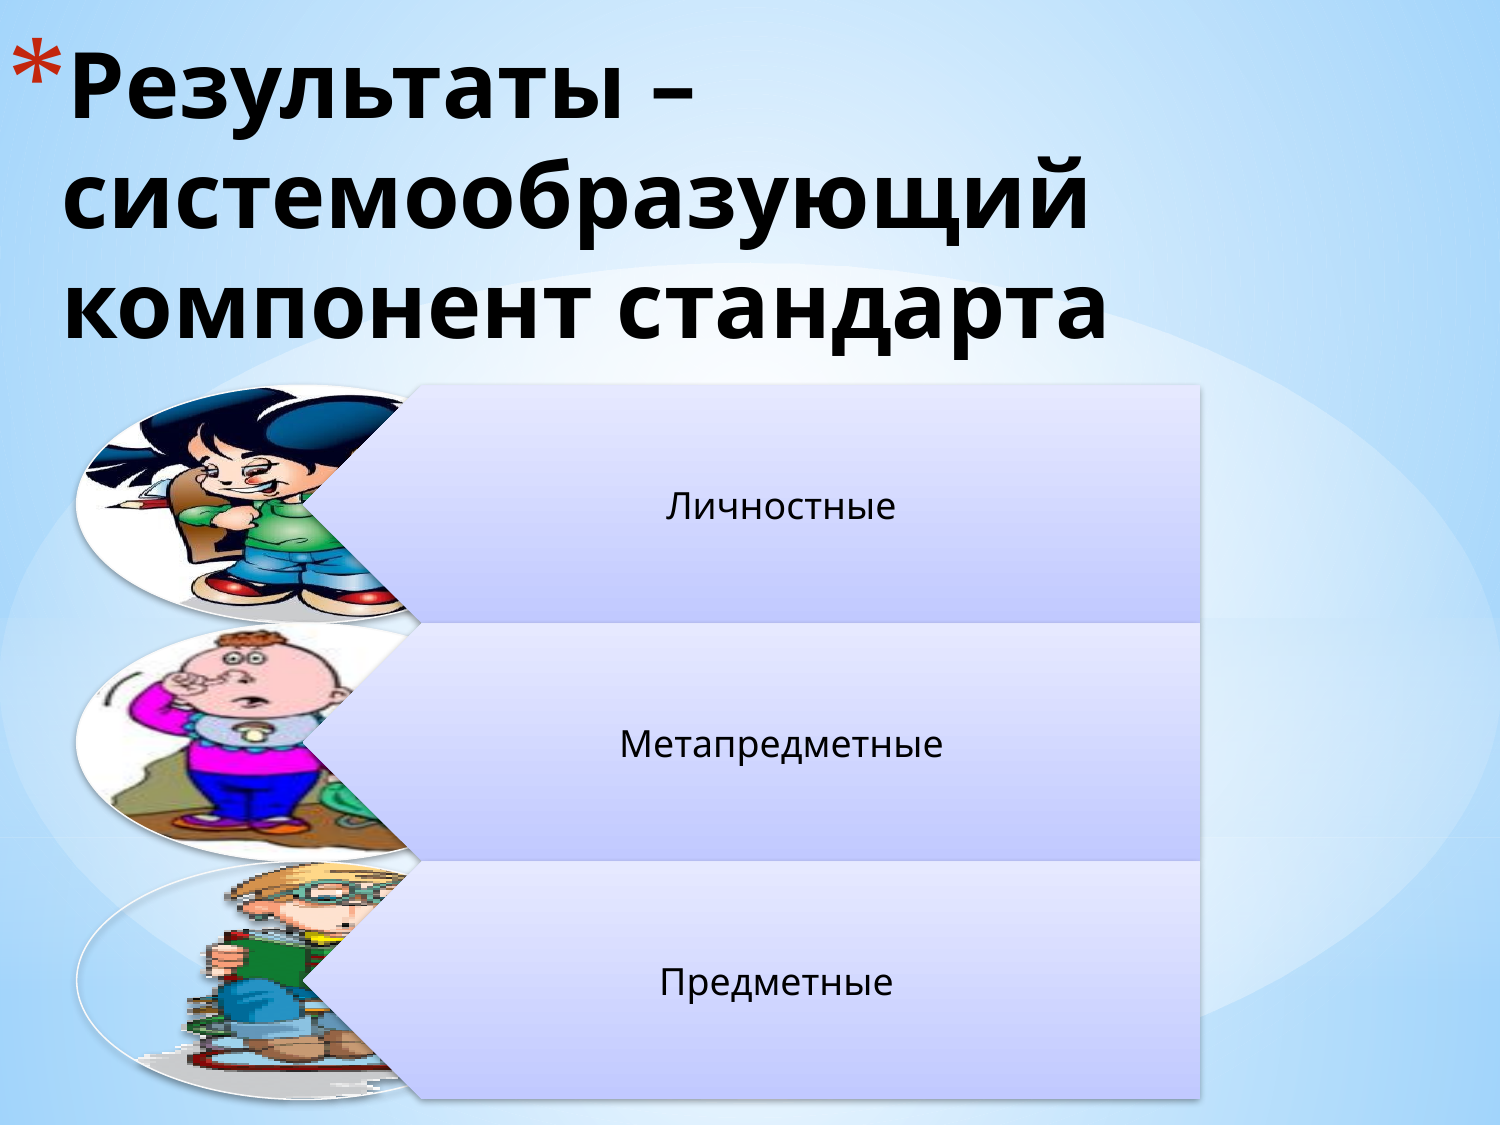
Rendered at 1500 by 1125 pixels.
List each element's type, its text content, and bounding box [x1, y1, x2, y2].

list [76, 385, 1427, 1100]
title Результаты – системообразующий компонент стандарта [0, 19, 1500, 409]
